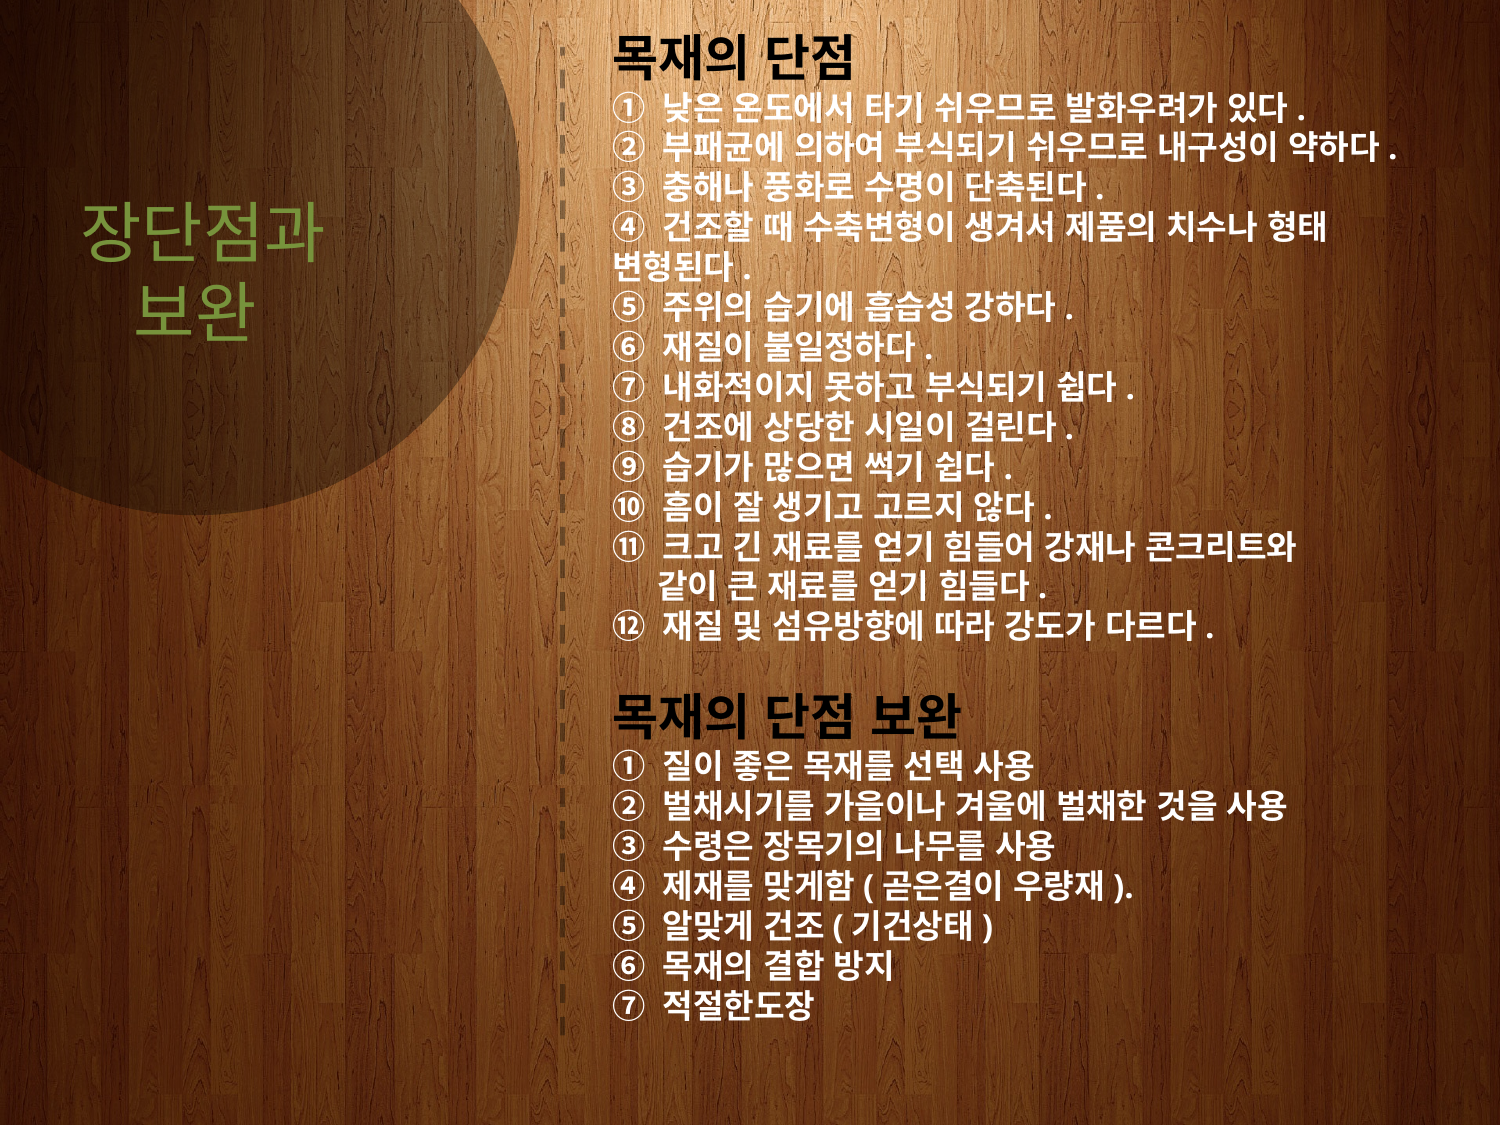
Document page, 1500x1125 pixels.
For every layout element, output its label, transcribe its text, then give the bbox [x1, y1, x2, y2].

text_box PART 3 장단점과 보완 [0, 0, 523, 518]
picture [0, 0, 1500, 1125]
text_box 목재의 단점 ① 낮은 온도에서 타기 쉬우므로 발화우려가 있다. ② 부패균에 의하여 부식되기 쉬우므로 내구성이 약하다. ③ 충해나 풍화로 수명이 단축된다. ④ 건조할 때 수축변형이 생겨서 제품의 치수나 형태 변형된다. ⑤ 주위의 습기에 흡습성 강하다. ⑥ 재질이 불일정하다. ⑦ 내화적이지 못하고 부식되기 쉽다. ⑧ 건조에 상당한 시일이 걸린다. ⑨ 습기가 많으면 썩기 쉽다. ⑩ 흠이 잘 생기고 고르지 않다. ⑪ 크고 긴 재료를 얻기 힘들어 강재나 콘크리트와 같이 큰 재료를 얻기 힘들다. ⑫ 재질 및 섬유방향에 따라 강도가 다르다. 목재의 단점 보완 ① 질이 좋은 목재를 선택 사용 ② 벌채시기를 가을이나 겨울에 벌채한 것을 사용 ③ 수령은 장목기의 나무를 사용 ④ 제재를 맞게함(곧은결이 우량재). ⑤ 알맞게 건조(기건상태) ⑥ 목재의 결합 방지 ⑦ 적절한도장 [597, 19, 1430, 1073]
